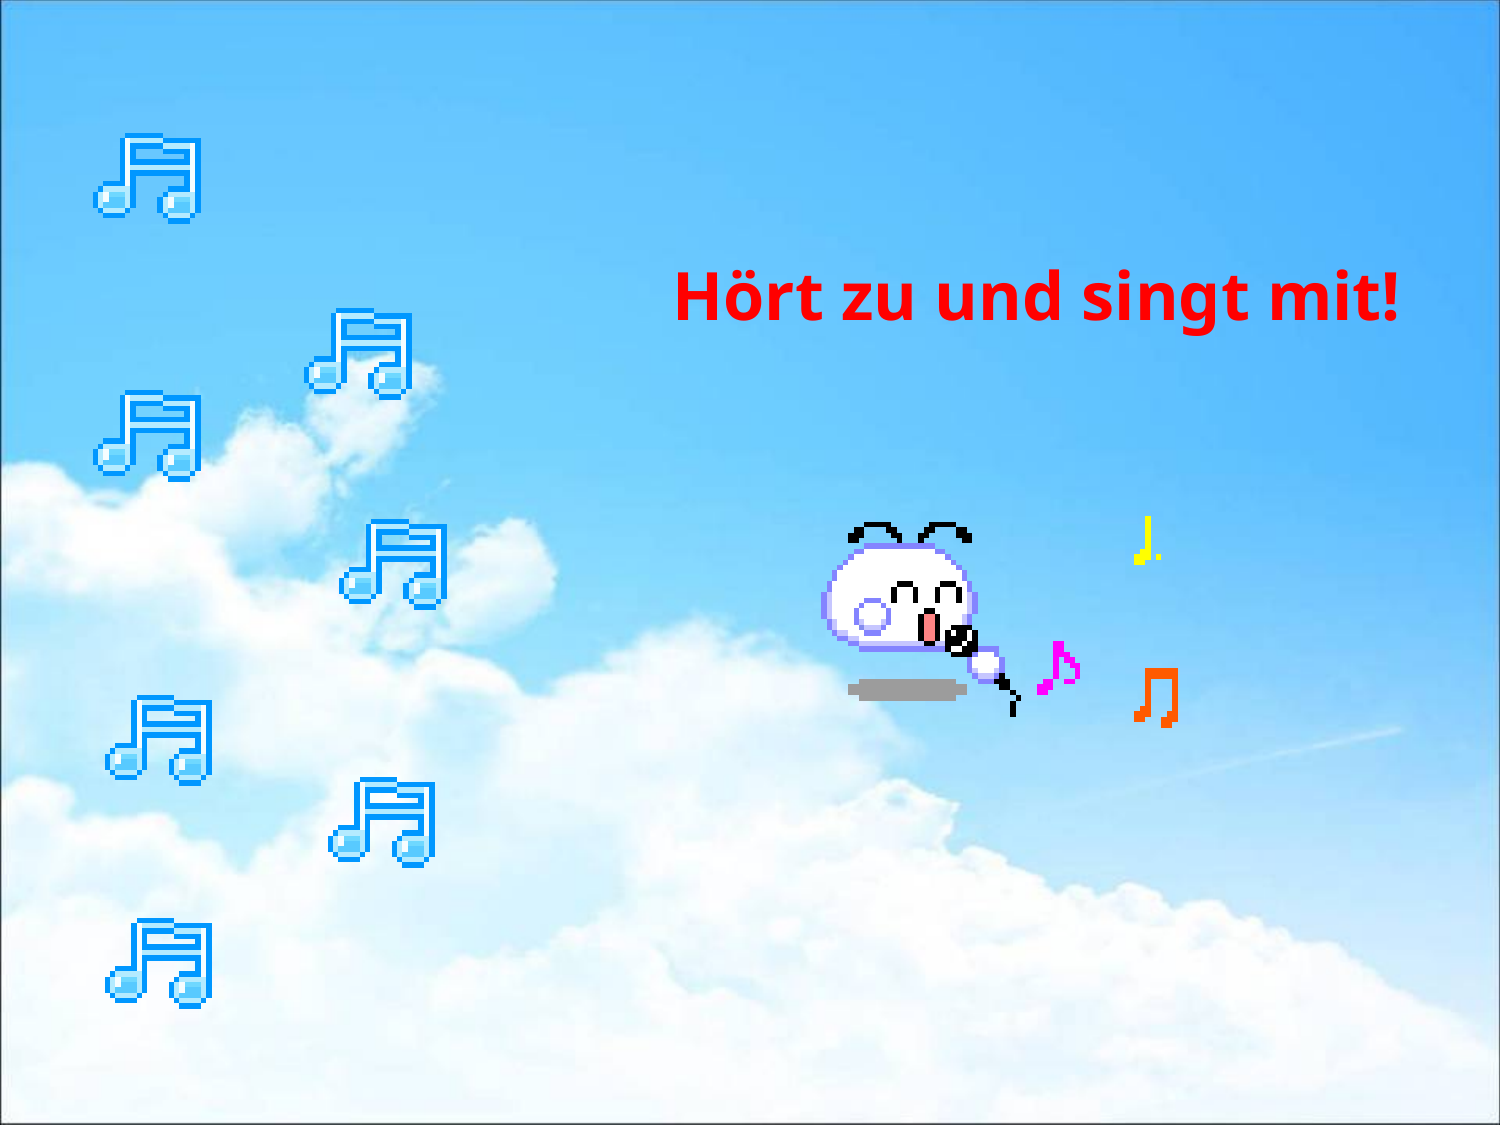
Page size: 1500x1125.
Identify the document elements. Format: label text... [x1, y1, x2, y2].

picture [0, 0, 1500, 1125]
subtitle Hört zu und singt mit! [656, 245, 1419, 364]
